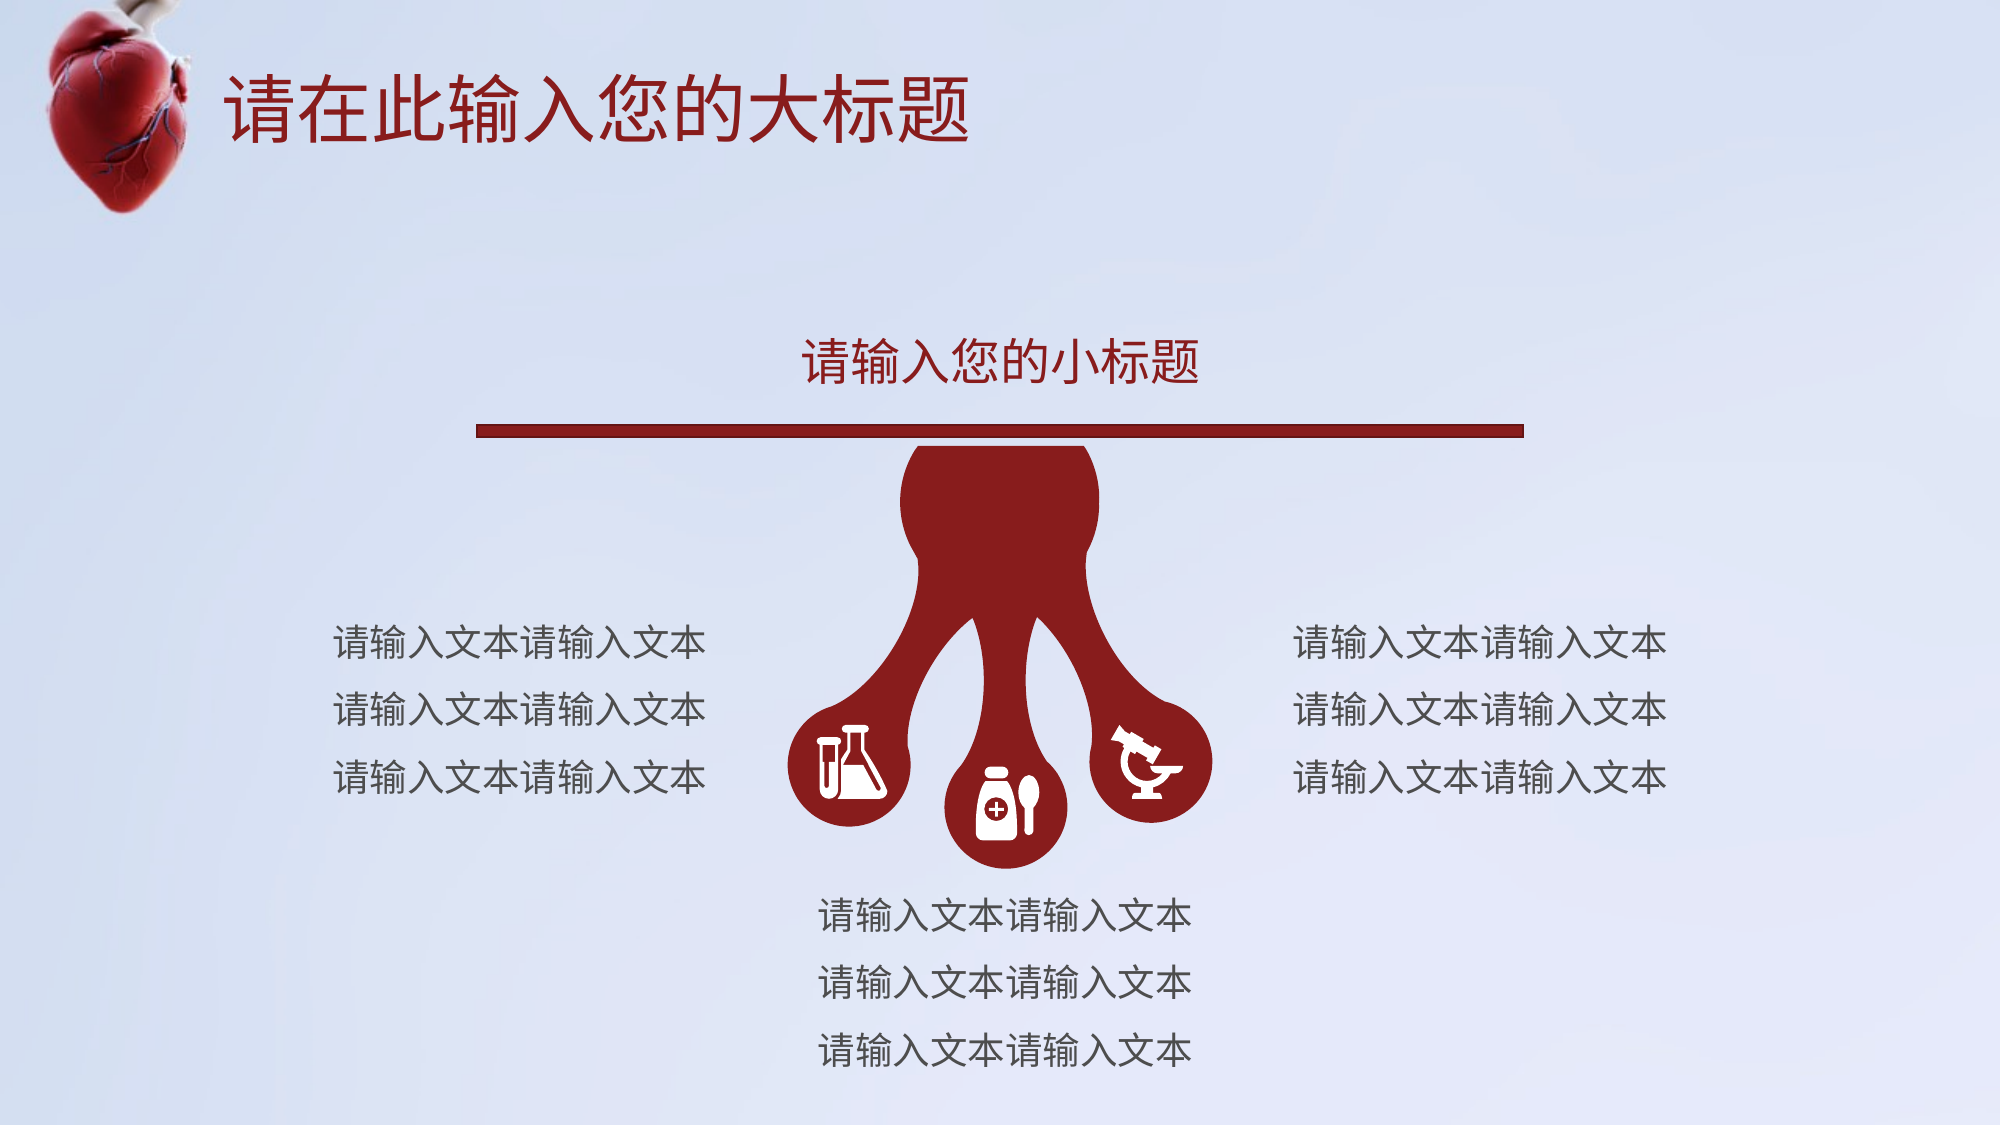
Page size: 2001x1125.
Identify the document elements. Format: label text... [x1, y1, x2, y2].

text_box [984, 766, 1009, 779]
text_box 请输入文本请输入文本请输入文本请输入文本请输入文本请输入文本 [1272, 585, 1688, 809]
text_box [476, 424, 1524, 438]
text_box 请输入文本请输入文本请输入文本请输入文本请输入文本请输入文本 [797, 858, 1213, 1082]
text_box 请输入您的小标题 [476, 277, 1524, 413]
picture [0, 0, 2000, 1125]
text_box 请输入文本请输入文本请输入文本请输入文本请输入文本请输入文本 [311, 585, 728, 809]
text_box [975, 781, 1018, 841]
title 请在此输入您的大标题 [206, 44, 1876, 184]
text_box [1018, 775, 1040, 836]
text_box [1110, 724, 1184, 799]
text_box [837, 724, 888, 799]
text_box [816, 737, 842, 799]
text_box [787, 445, 1213, 858]
